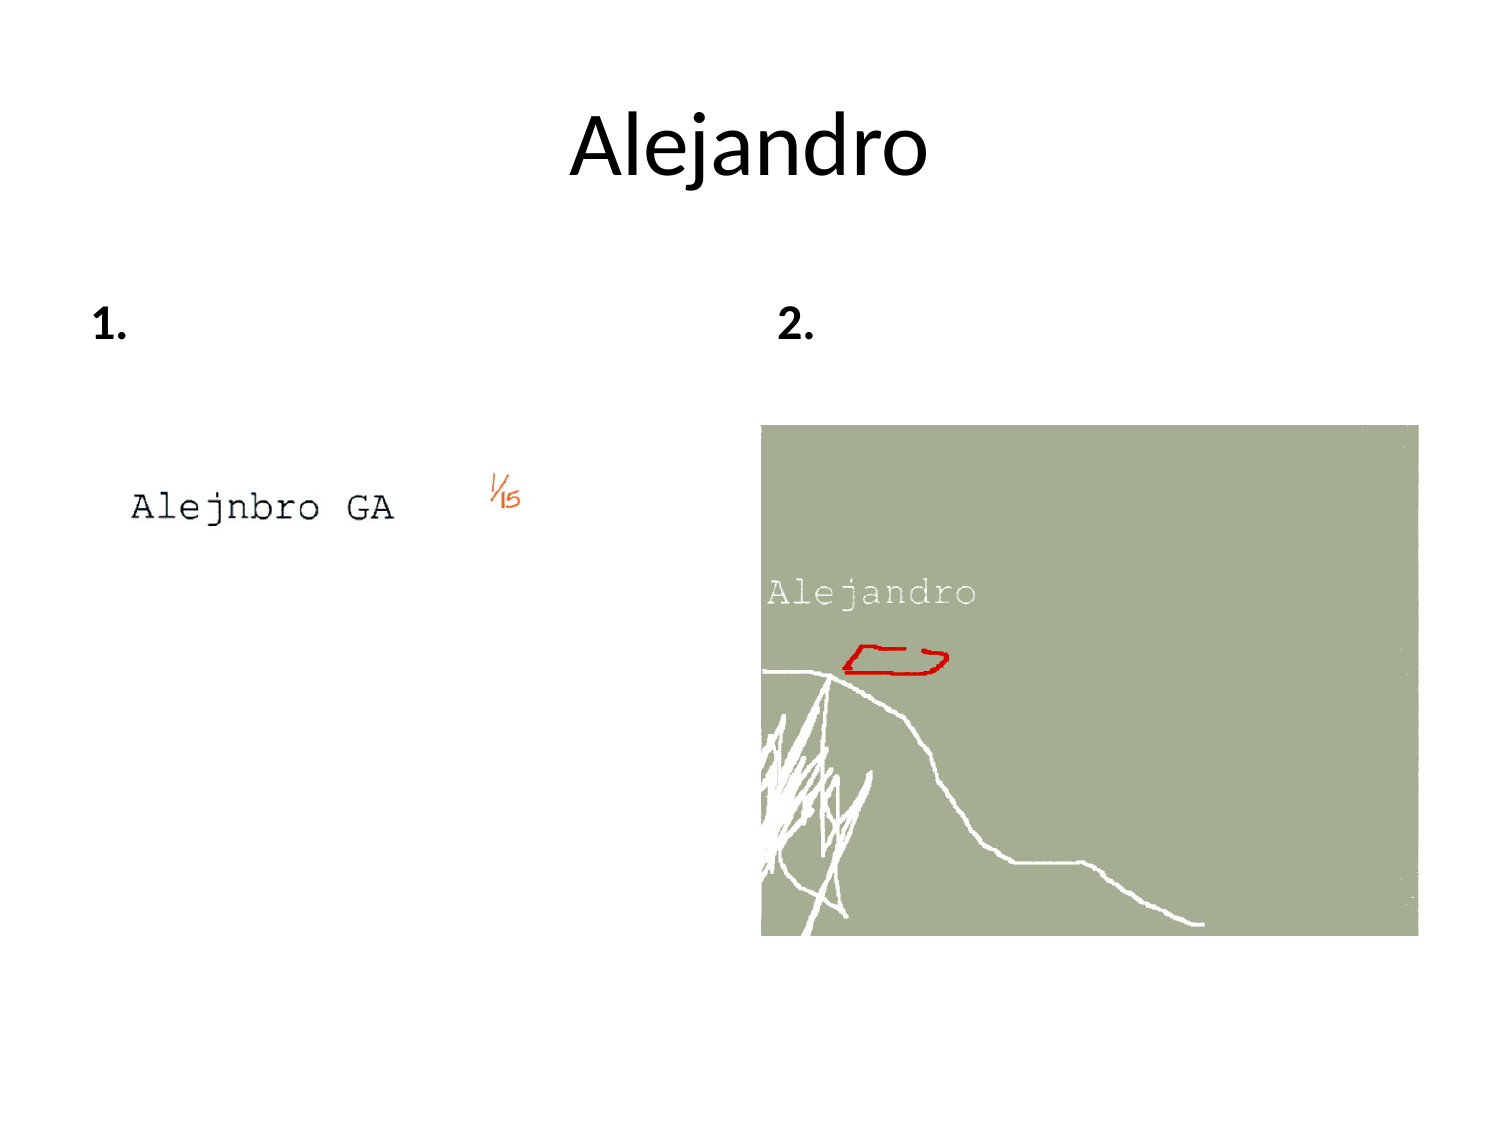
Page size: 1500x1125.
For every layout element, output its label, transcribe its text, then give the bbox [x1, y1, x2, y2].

list 1. [75, 251, 738, 357]
list 2. [761, 251, 1425, 357]
title Alejandro [75, 45, 1425, 233]
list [74, 425, 738, 936]
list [761, 425, 1426, 936]
